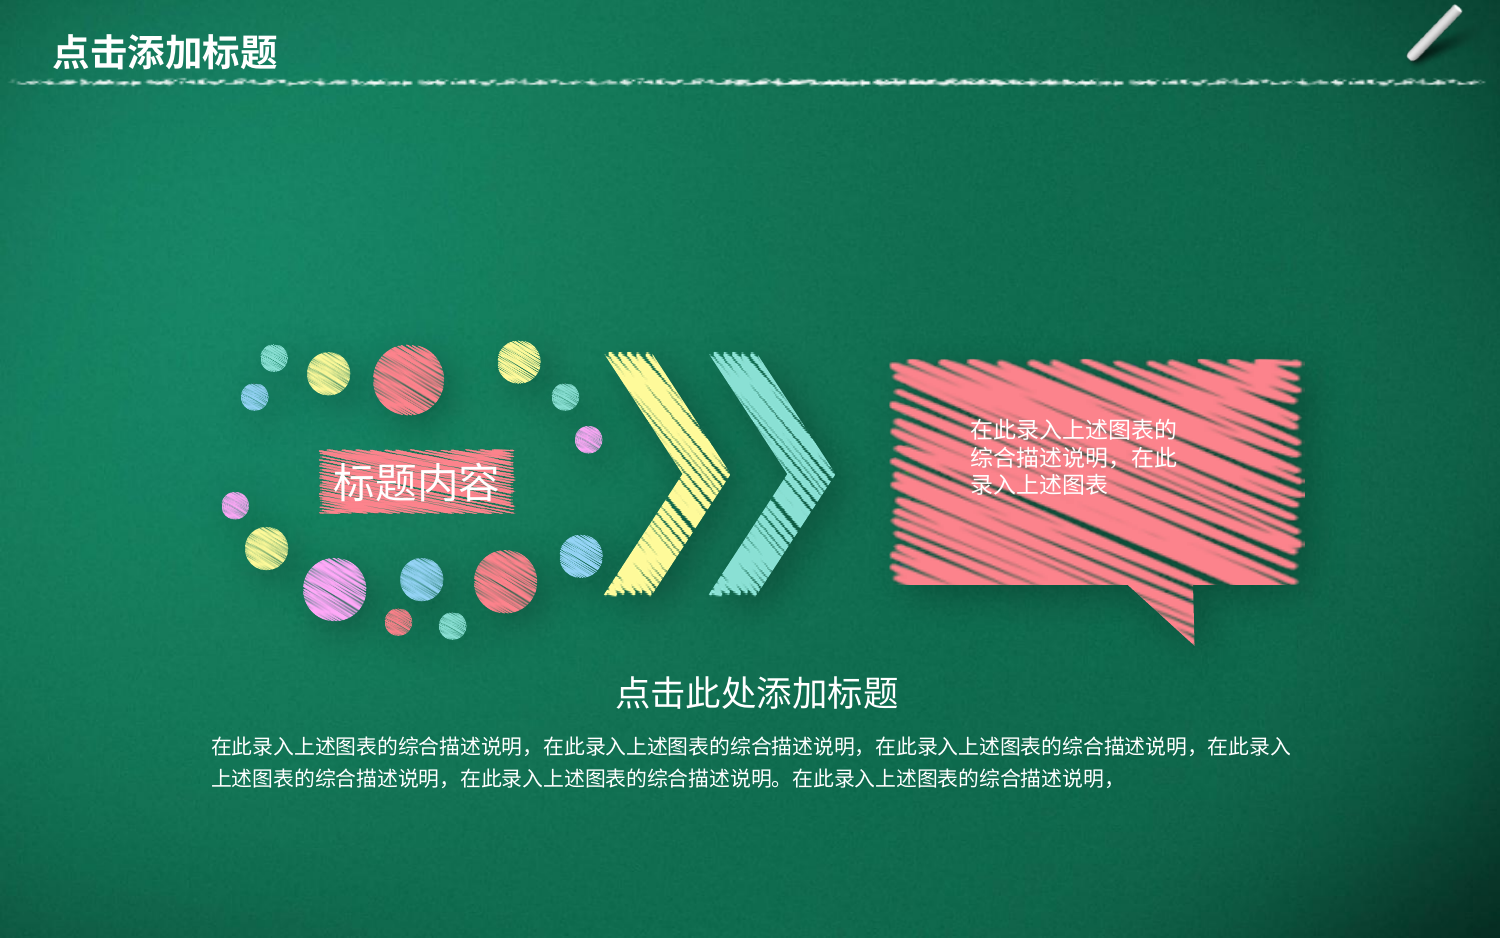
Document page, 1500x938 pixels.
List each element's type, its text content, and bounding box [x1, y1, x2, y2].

picture [0, 0, 1500, 938]
text_box 标题内容 [318, 449, 516, 514]
text_box 点击添加标题 [37, 21, 293, 53]
text_box [471, 547, 540, 616]
text_box [705, 349, 838, 599]
text_box [258, 342, 290, 375]
text_box 在此录入上述图表的综合描述说明，在此录入上述图表 [955, 408, 1214, 506]
text_box 点击此处添加标题 [600, 663, 914, 718]
text_box [572, 423, 605, 456]
text_box [370, 342, 447, 418]
text_box 在此录入上述图表的综合描述说明，在此录入上述图表的综合描述说明，在此录入上述图表的综合描述说明，在此录入上述图表的综合描述说明，在此录入上述图表的综合描述说明。在此录入上述图表的综合描述说明， [196, 718, 1305, 799]
text_box [600, 349, 733, 599]
text_box [382, 607, 413, 638]
text_box [219, 489, 252, 522]
text_box [300, 555, 369, 624]
text_box [304, 349, 353, 398]
text_box [238, 381, 271, 413]
text_box [242, 524, 291, 573]
text_box [549, 380, 582, 413]
text_box [557, 532, 605, 581]
text_box [397, 555, 446, 604]
text_box [436, 609, 469, 642]
text_box [494, 338, 543, 386]
text_box [887, 356, 1308, 648]
